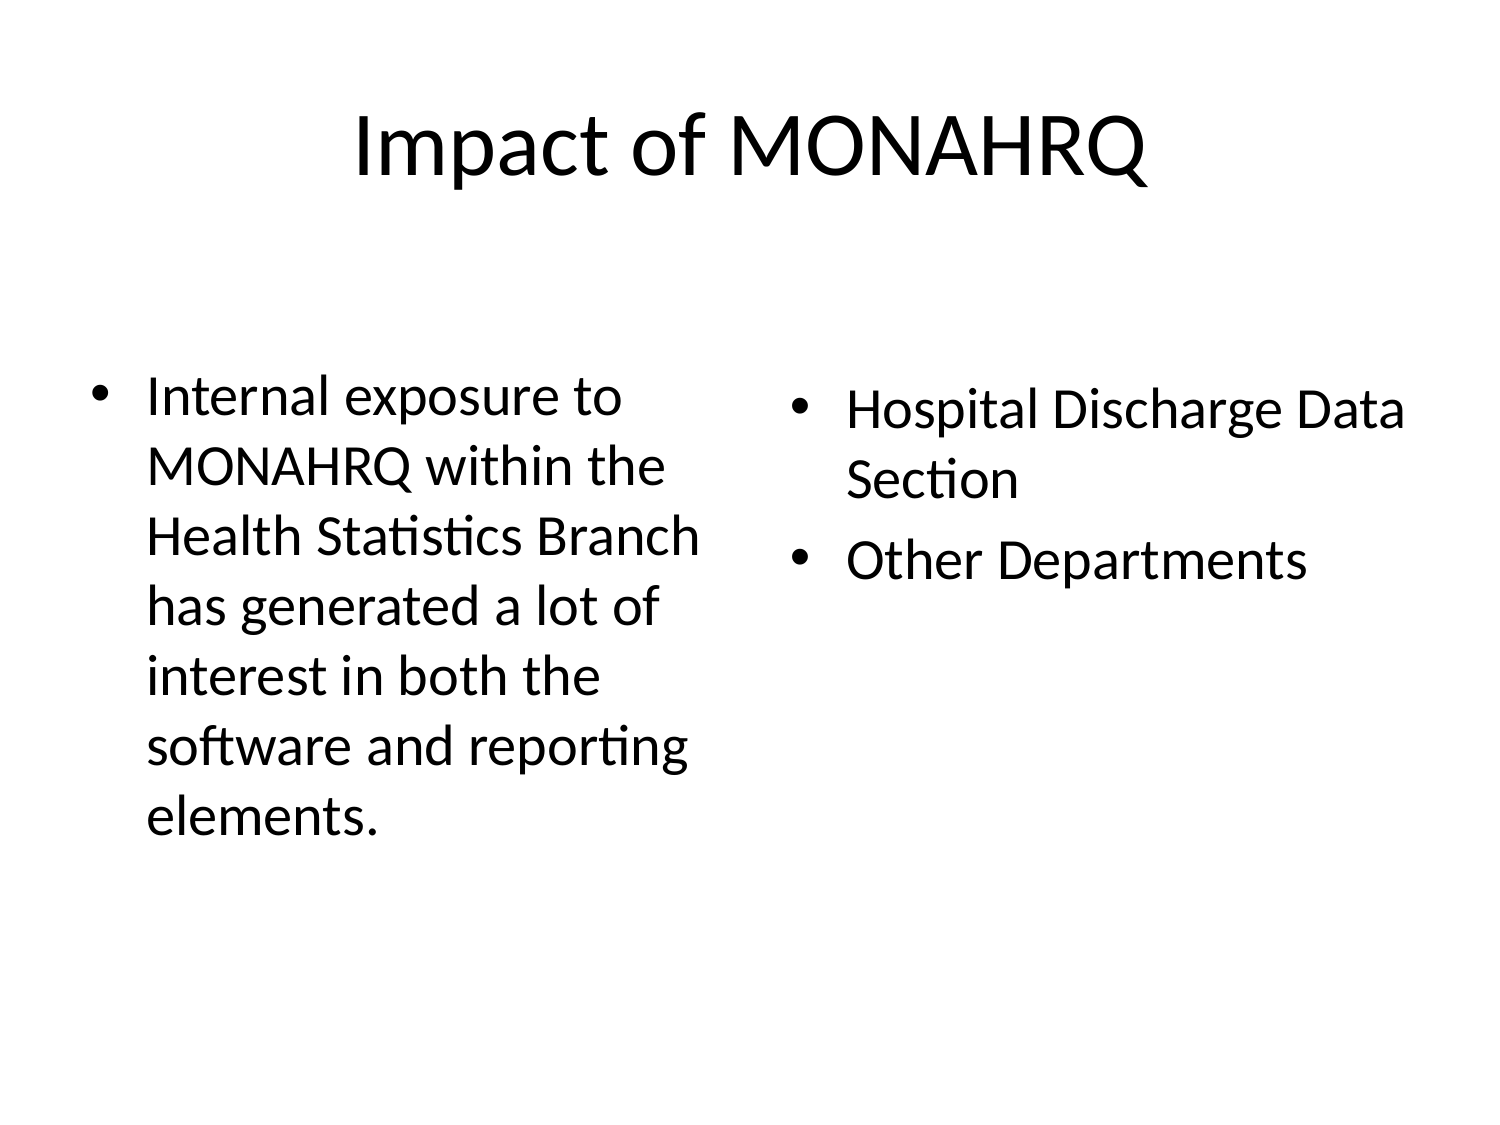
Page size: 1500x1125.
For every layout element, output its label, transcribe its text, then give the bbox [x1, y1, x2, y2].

list Hospital Discharge Data Section Other Departments [774, 362, 1438, 725]
list Internal exposure to MONAHRQ within the Health Statistics Branch has generated a lot of interest in both the software and reporting elements. [75, 350, 738, 863]
title Impact of MONAHRQ [75, 45, 1425, 233]
